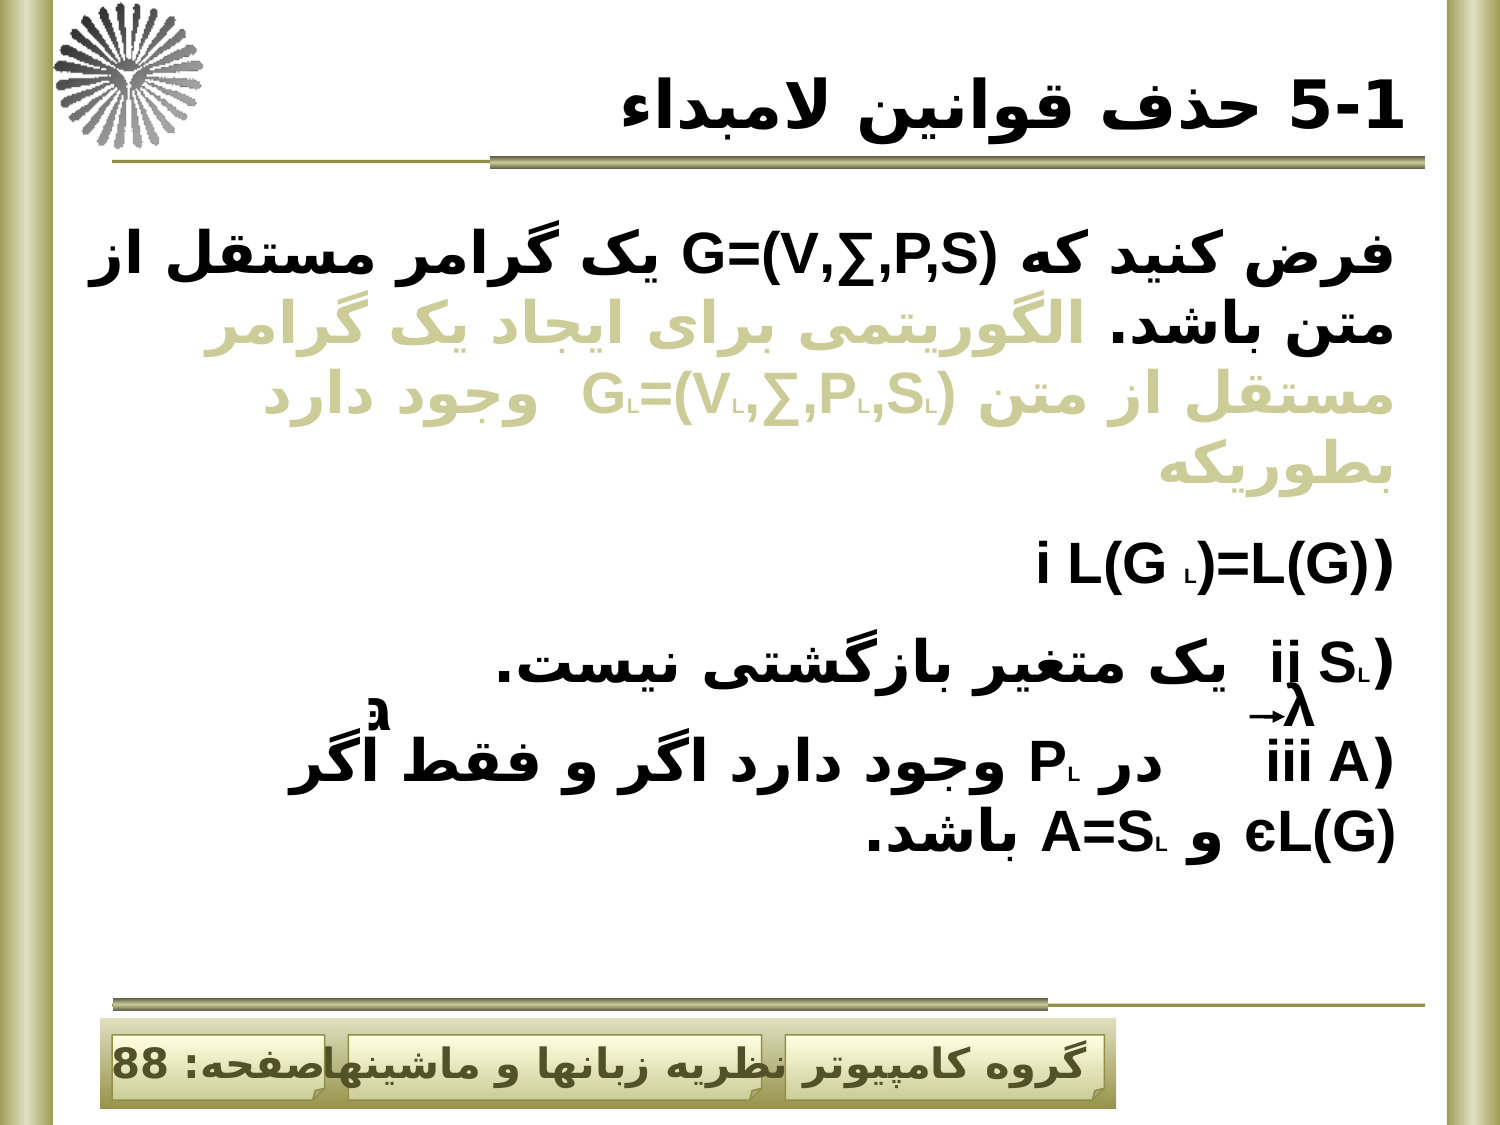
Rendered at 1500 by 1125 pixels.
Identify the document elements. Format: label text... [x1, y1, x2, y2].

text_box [52, 207, 1412, 750]
text_box 5-1 حذف قوانین لامبداء [218, 53, 1424, 150]
